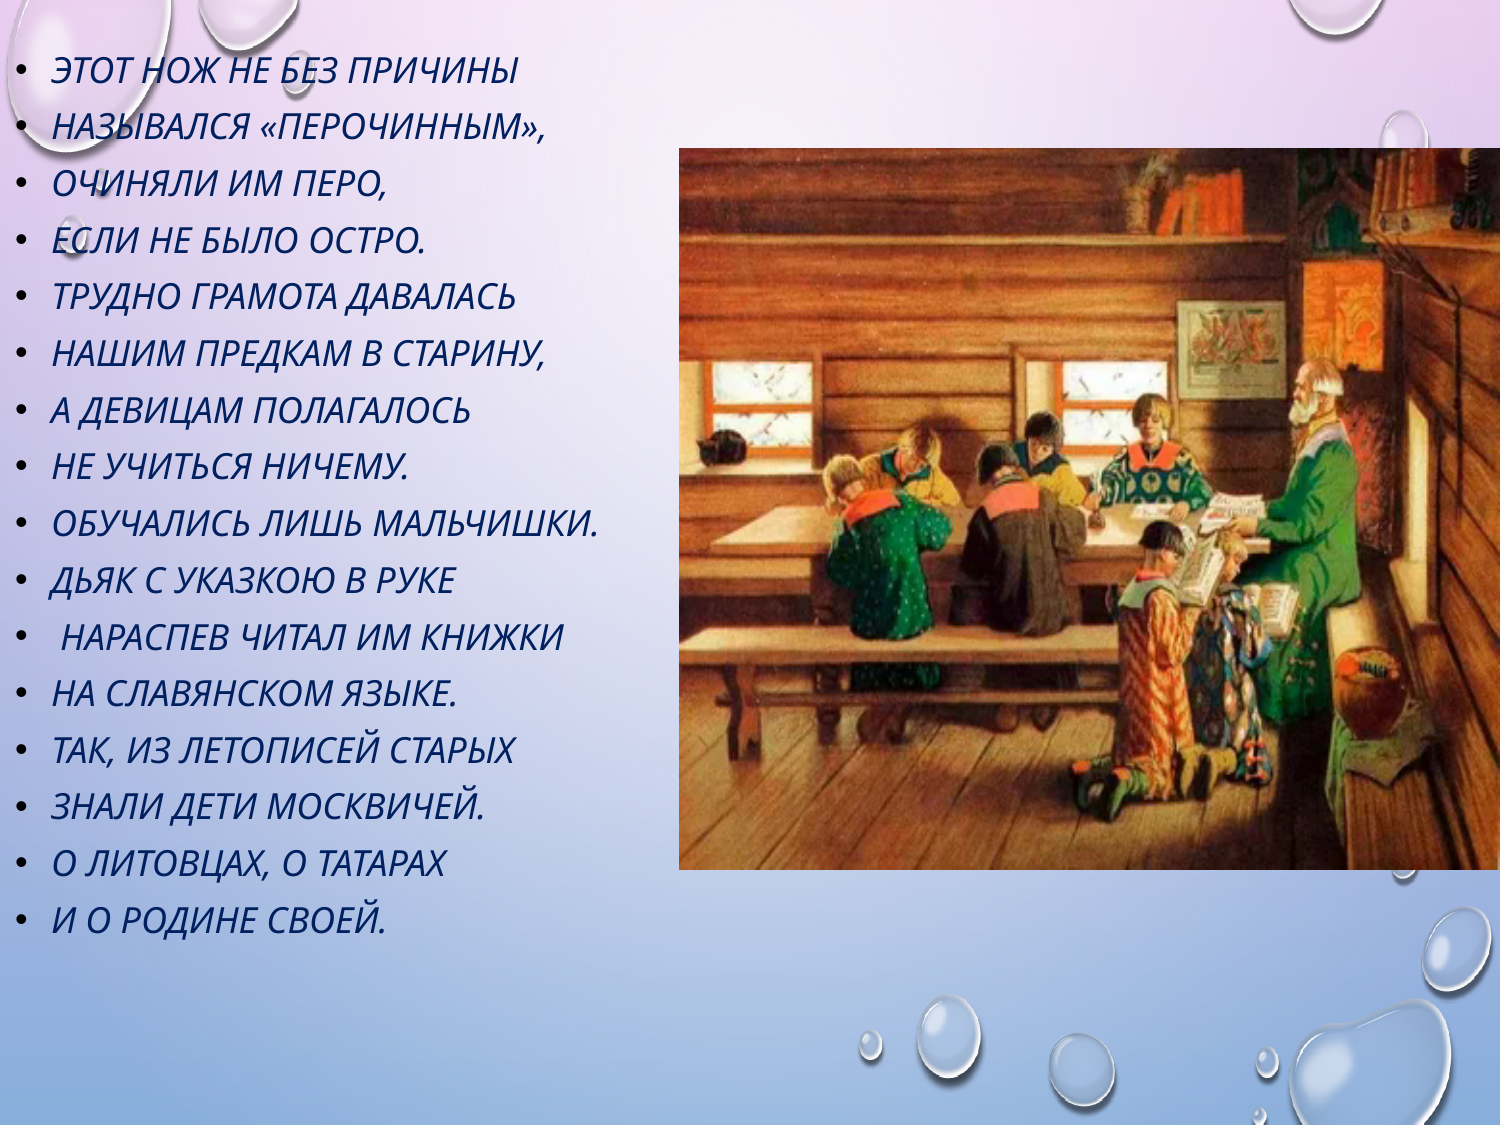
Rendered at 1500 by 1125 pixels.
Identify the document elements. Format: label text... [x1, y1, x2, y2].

list Этот нож не без причины Назывался «перочинным», Очиняли им перо, Если не было остро. Трудно грамота давалась Нашим предкам в старину, А девицам полагалось Не учиться ничему. Обучались лишь мальчишки. Дьяк с указкою в руке НАраспев читал им книжки На славянском языке. Так, из летописей старых Знали дети москвичей. О литовцах, о татарах И о Родине своей. [0, 30, 1388, 950]
picture [0, 0, 1500, 1125]
